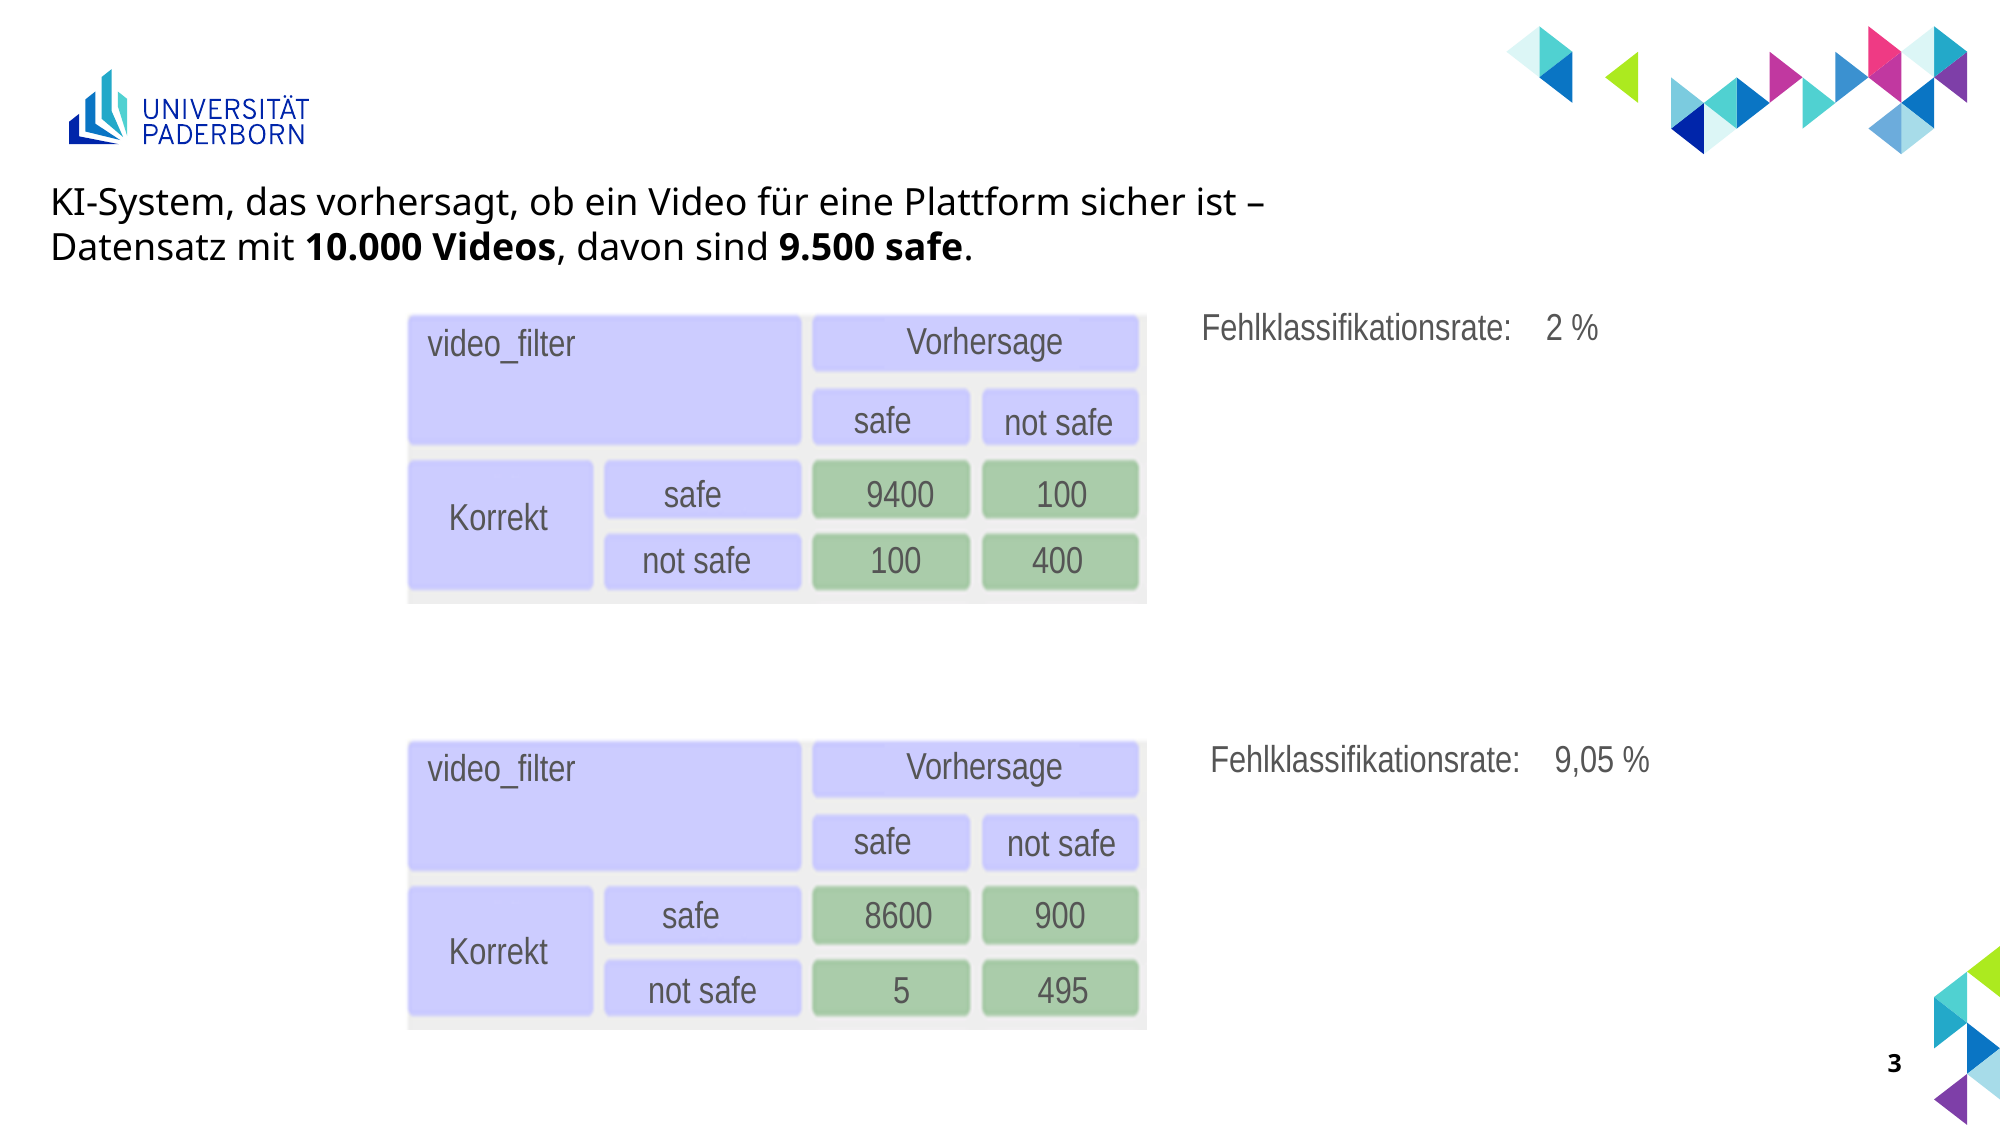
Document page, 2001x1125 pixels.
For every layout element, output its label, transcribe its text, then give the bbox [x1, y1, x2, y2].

picture [402, 311, 1147, 604]
slide_number 3 [1819, 1052, 1902, 1083]
text_box Fehlklassifikationsrate: 2 % [1186, 295, 1614, 426]
text_box Fehlklassifikationsrate: 9,05 % [1195, 727, 1665, 858]
text_box KI-System, das vorhersagt, ob ein Video für eine Plattform sicher ist – Datensatz mit 10.000 Videos, davon sind 9.500 safe. [35, 170, 1292, 276]
picture [402, 737, 1147, 1030]
